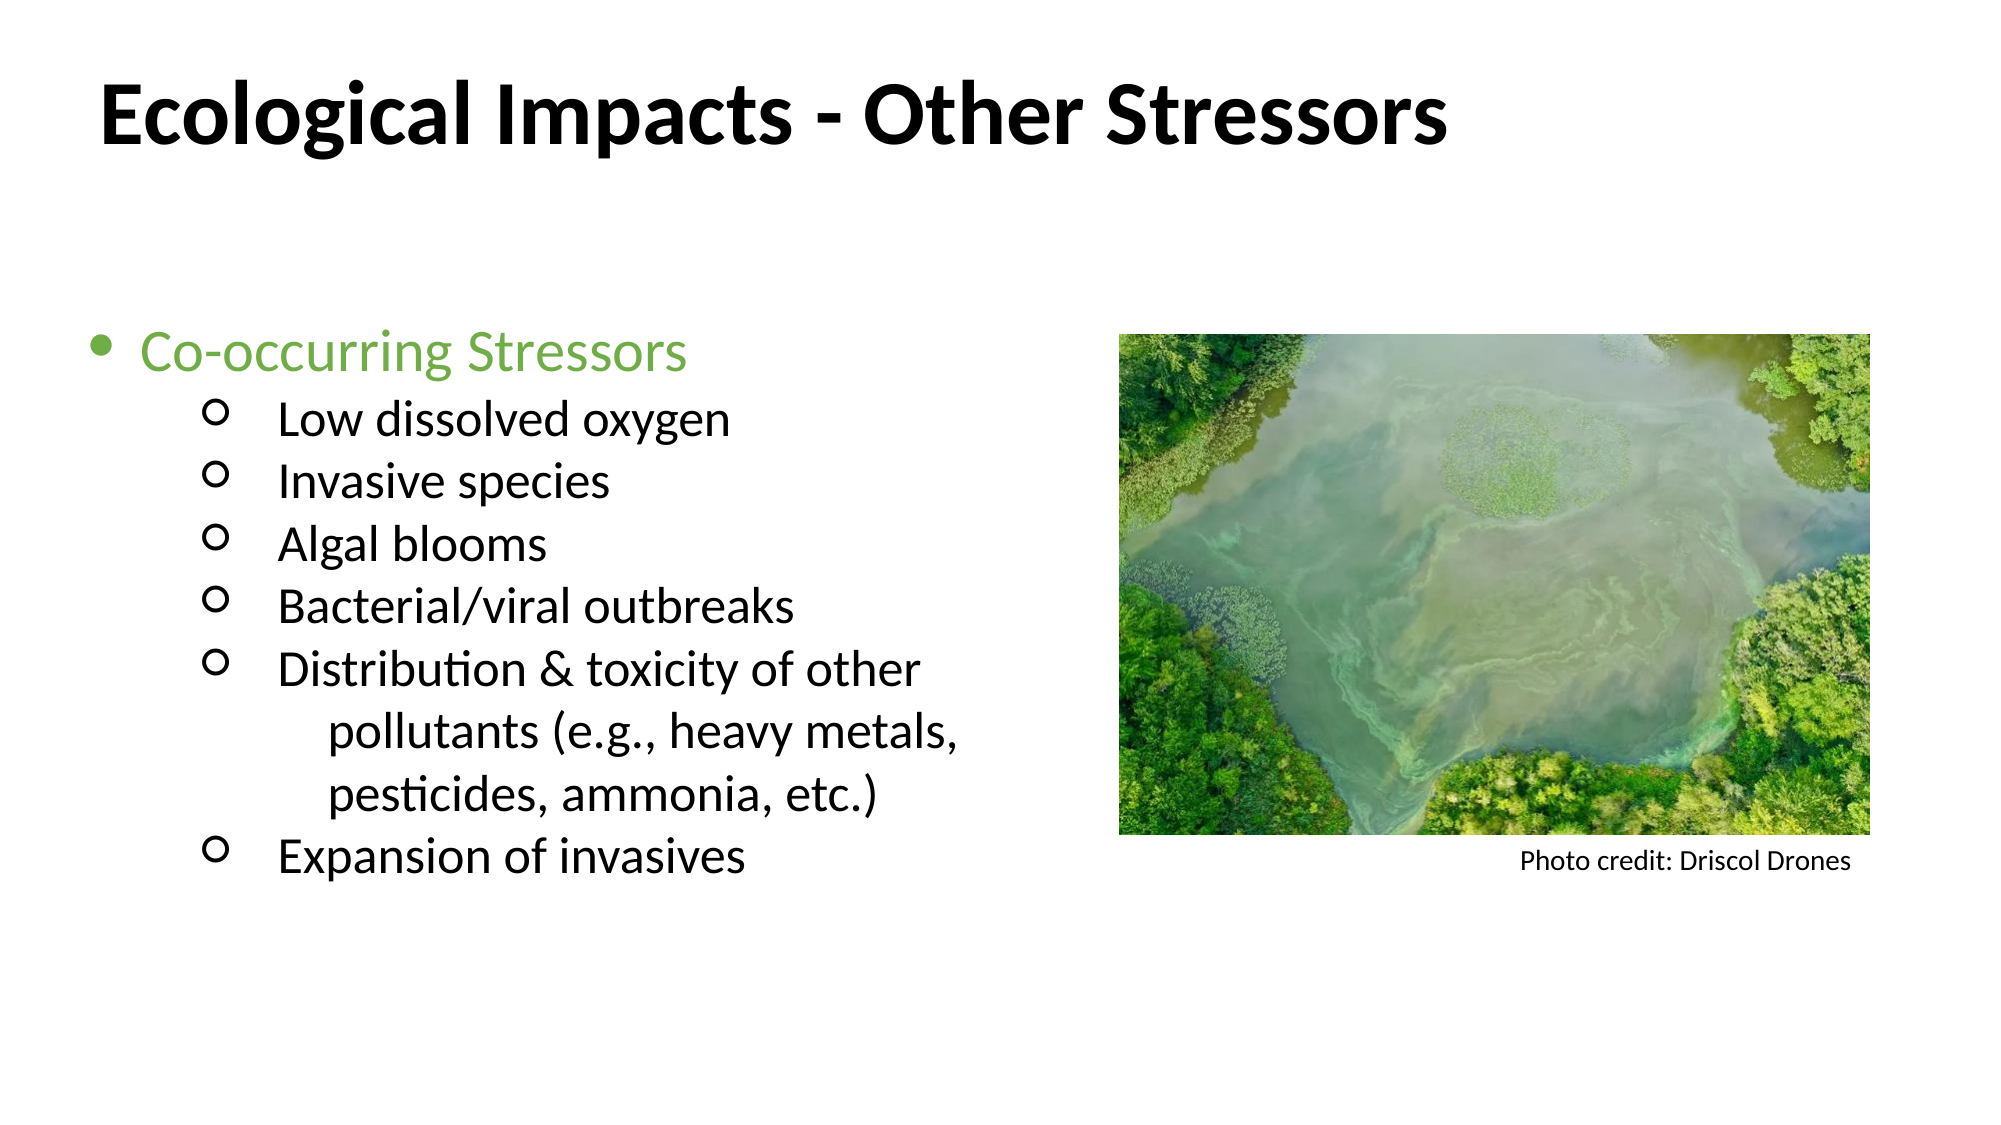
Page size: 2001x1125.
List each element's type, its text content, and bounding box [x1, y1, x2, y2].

text_box Co-occurring Stressors Low dissolved oxygen Invasive species Algal blooms Bacterial/viral outbreaks Distribution & toxicity of other pollutants (e.g., heavy metals, pesticides, ammonia, etc.) Expansion of invasives [57, 291, 1527, 904]
picture [1119, 333, 1871, 835]
text_box Photo credit: Driscol Drones [1505, 834, 2000, 885]
title Ecological Impacts - Other Stressors [84, 40, 1916, 191]
